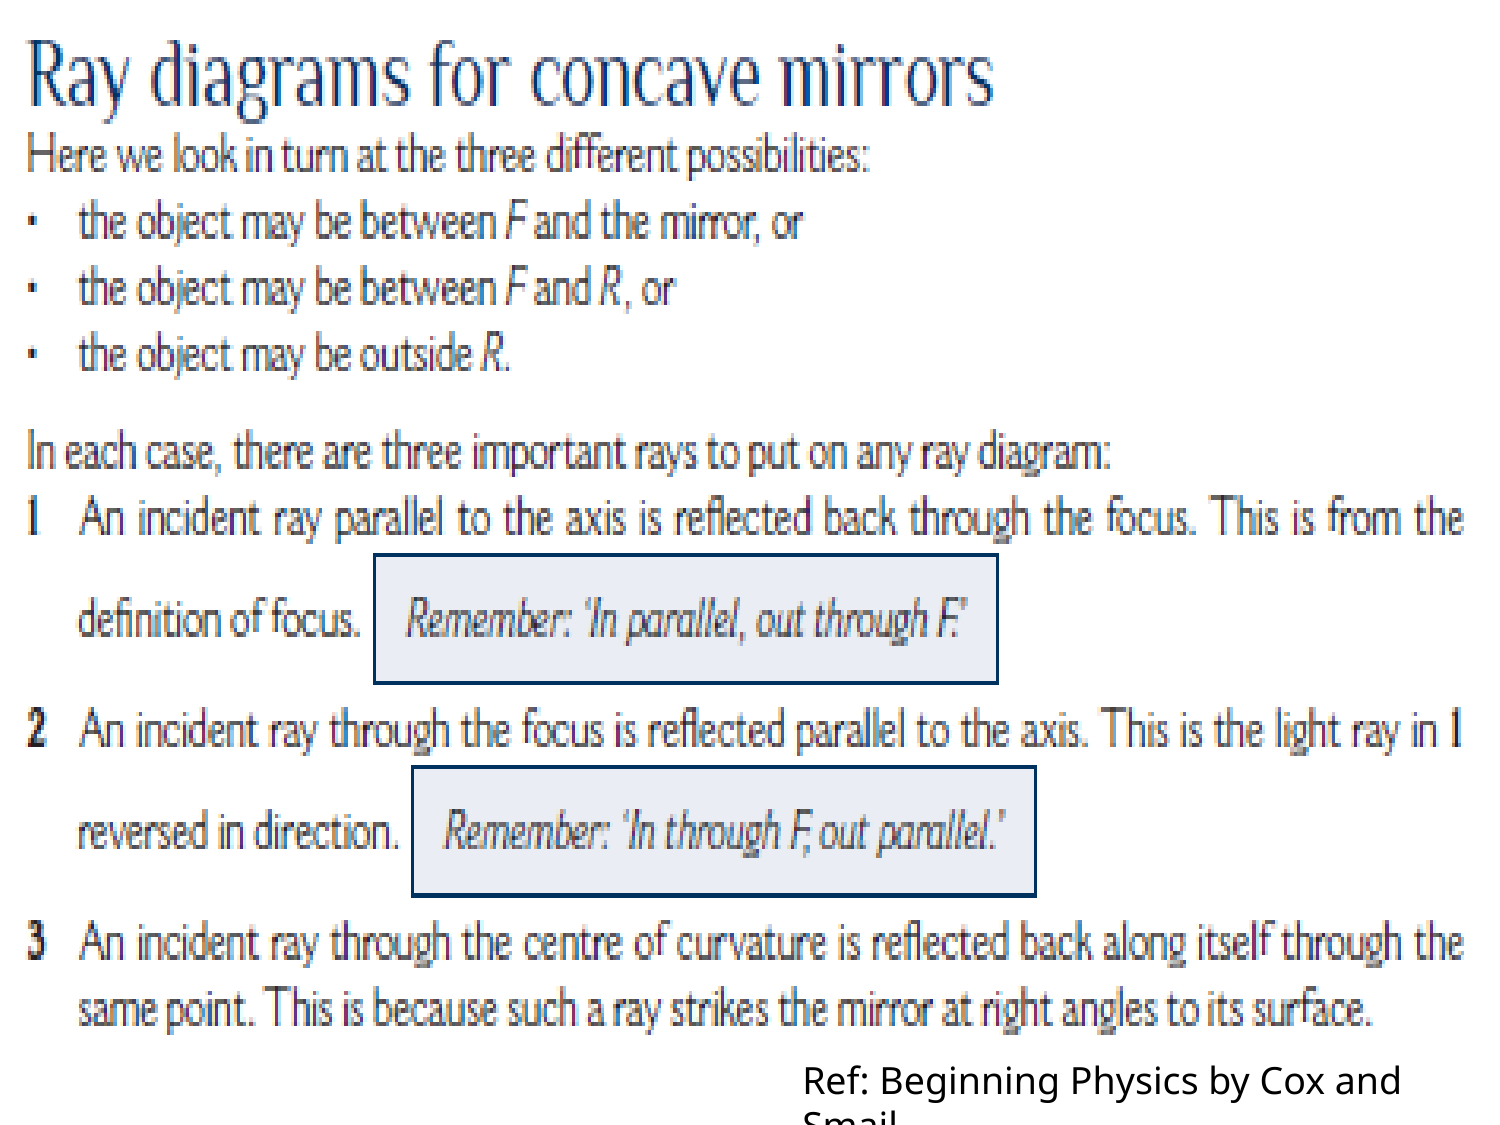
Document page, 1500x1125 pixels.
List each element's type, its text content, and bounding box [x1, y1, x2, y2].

picture [0, 8, 1494, 1080]
text_box Ref: Beginning Physics by Cox and Smail [787, 1049, 1500, 1125]
